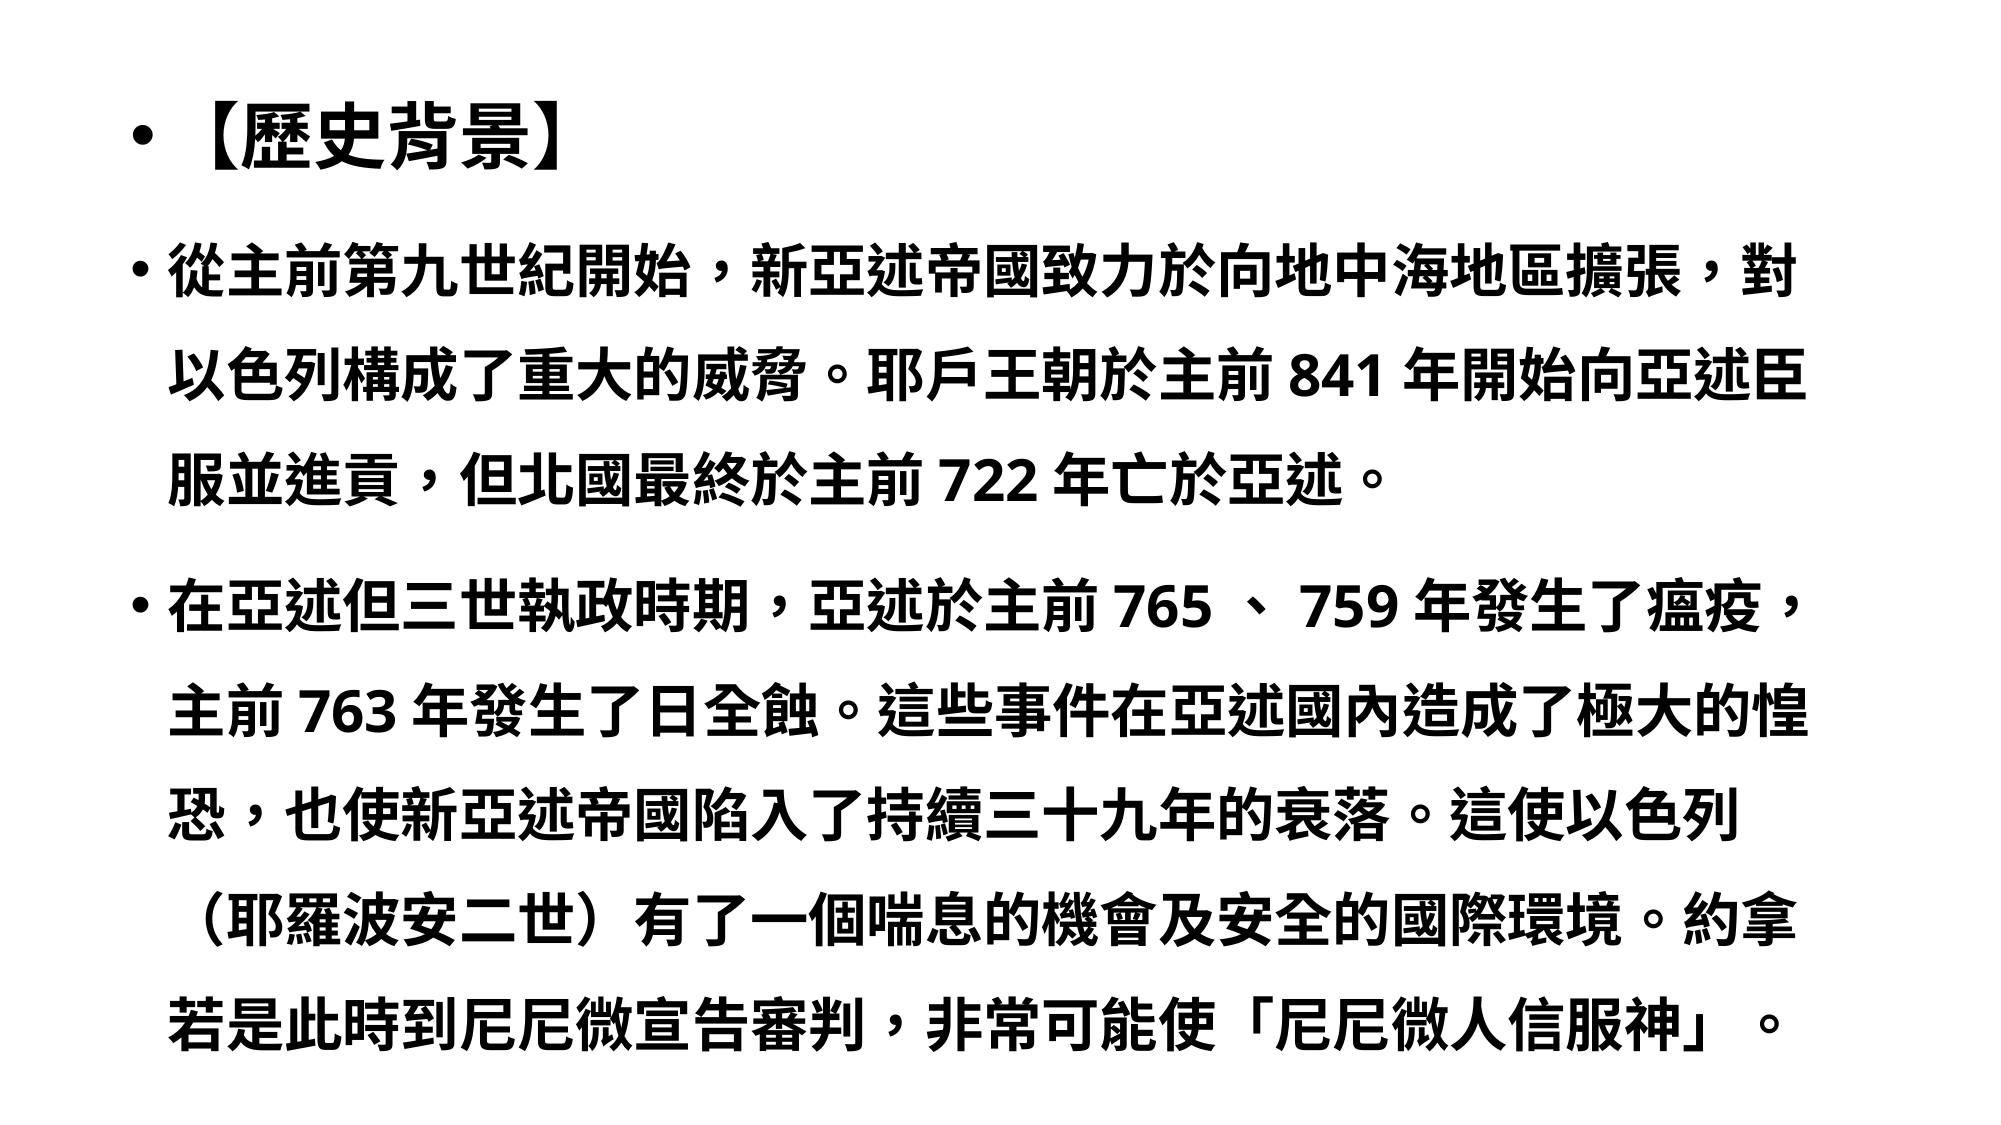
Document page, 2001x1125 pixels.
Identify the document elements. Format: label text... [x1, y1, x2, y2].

list 【歷史背景】 從主前第九世紀開始，新亞述帝國致力於向地中海地區擴張，對以色列構成了重大的威脅。耶戶王朝於主前841年開始向亞述臣服並進貢，但北國最終於主前722年亡於亞述。 在亞述但三世執政時期，亞述於主前765、759年發生了瘟疫，主前763年發生了日全蝕。這些事件在亞述國內造成了極大的惶恐，也使新亞述帝國陷入了持續三十九年的衰落。這使以色列（耶羅波安二世）有了一個喘息的機會及安全的國際環境。約拿若是此時到尼尼微宣告審判，非常可能使「尼尼微人信服神」。 [115, 39, 1841, 1125]
